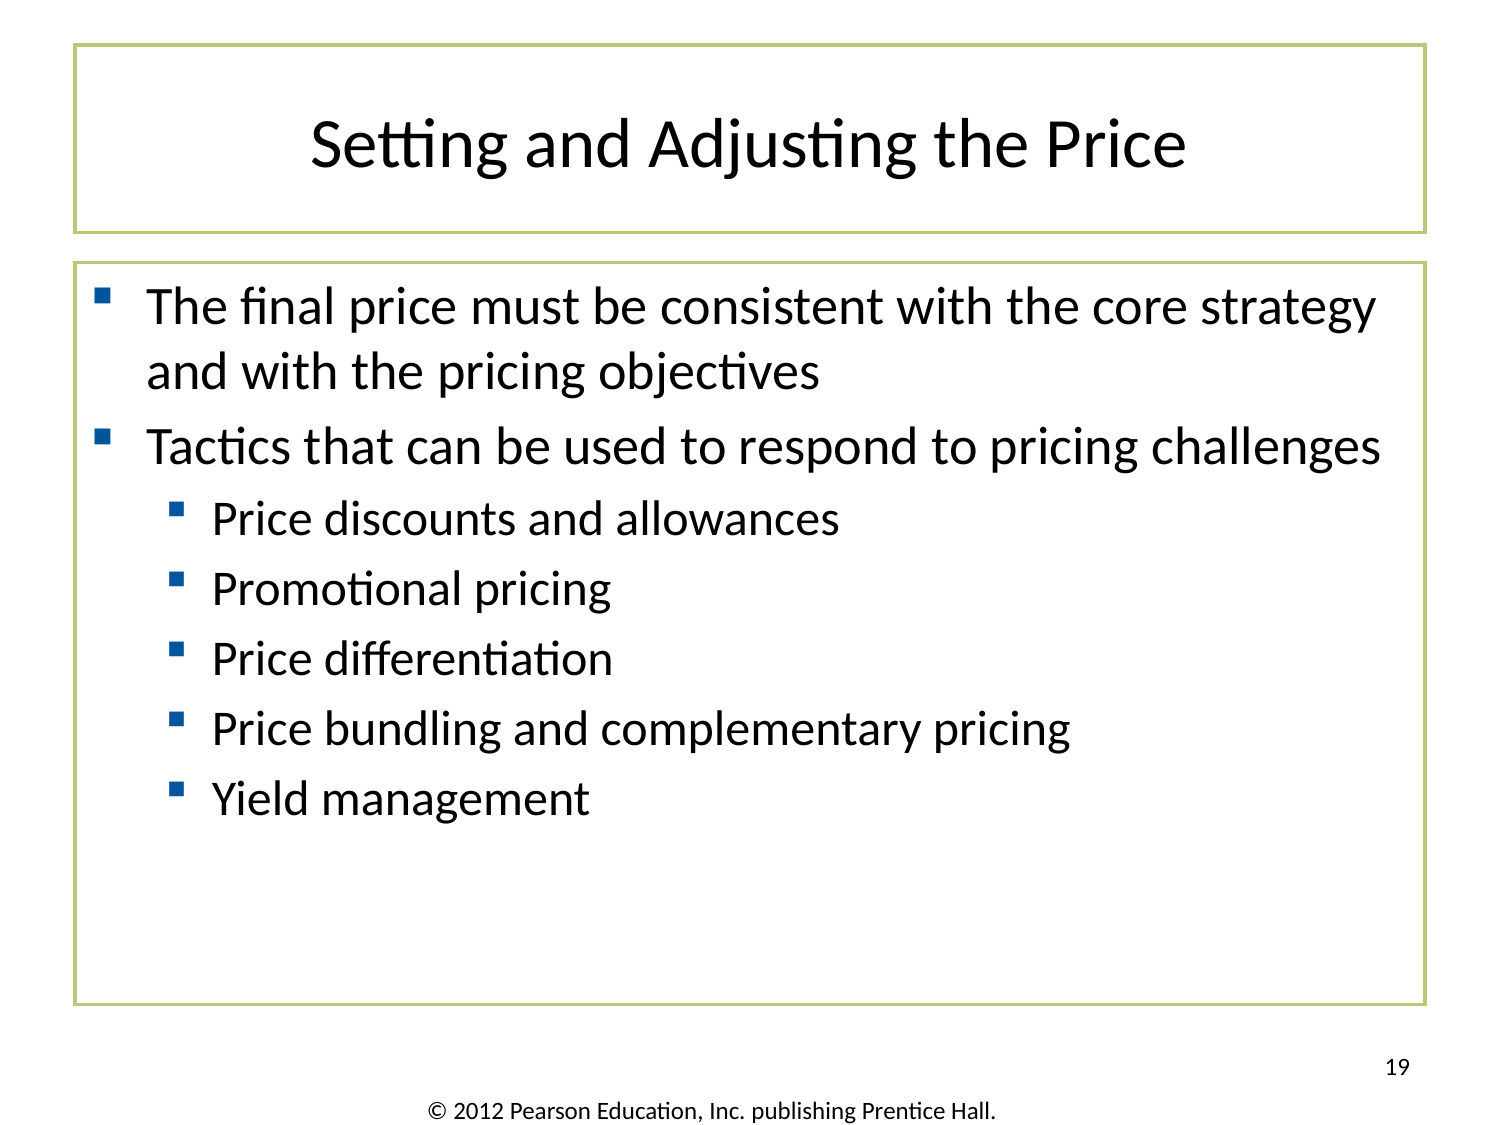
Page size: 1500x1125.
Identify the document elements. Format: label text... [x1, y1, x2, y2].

slide_number 19 [1074, 1042, 1425, 1103]
list The final price must be consistent with the core strategy and with the pricing objectives Tactics that can be used to respond to pricing challenges Price discounts and allowances Promotional pricing Price differentiation Price bundling and complementary pricing Yield management [73, 261, 1427, 1006]
title Setting and Adjusting the Price [73, 43, 1427, 234]
